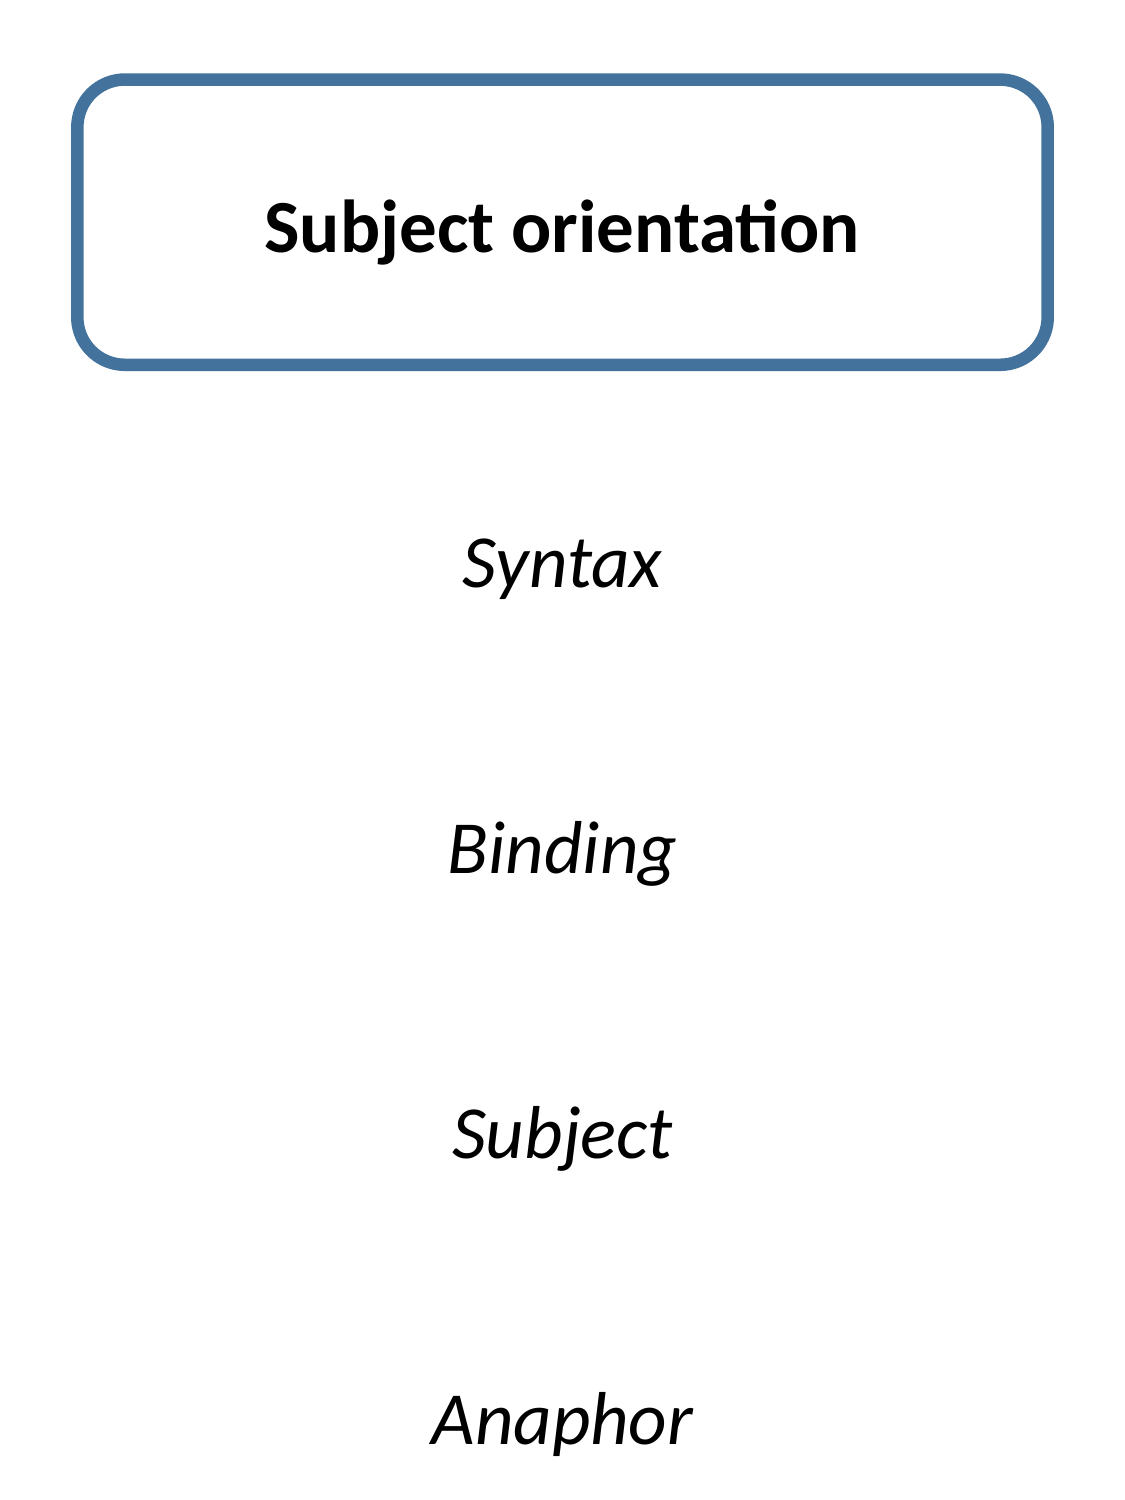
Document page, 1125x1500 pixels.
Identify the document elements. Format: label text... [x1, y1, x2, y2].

list Syntax Binding Subject Anaphor [77, 399, 1048, 1352]
text_box Subject orientation [76, 78, 1049, 366]
